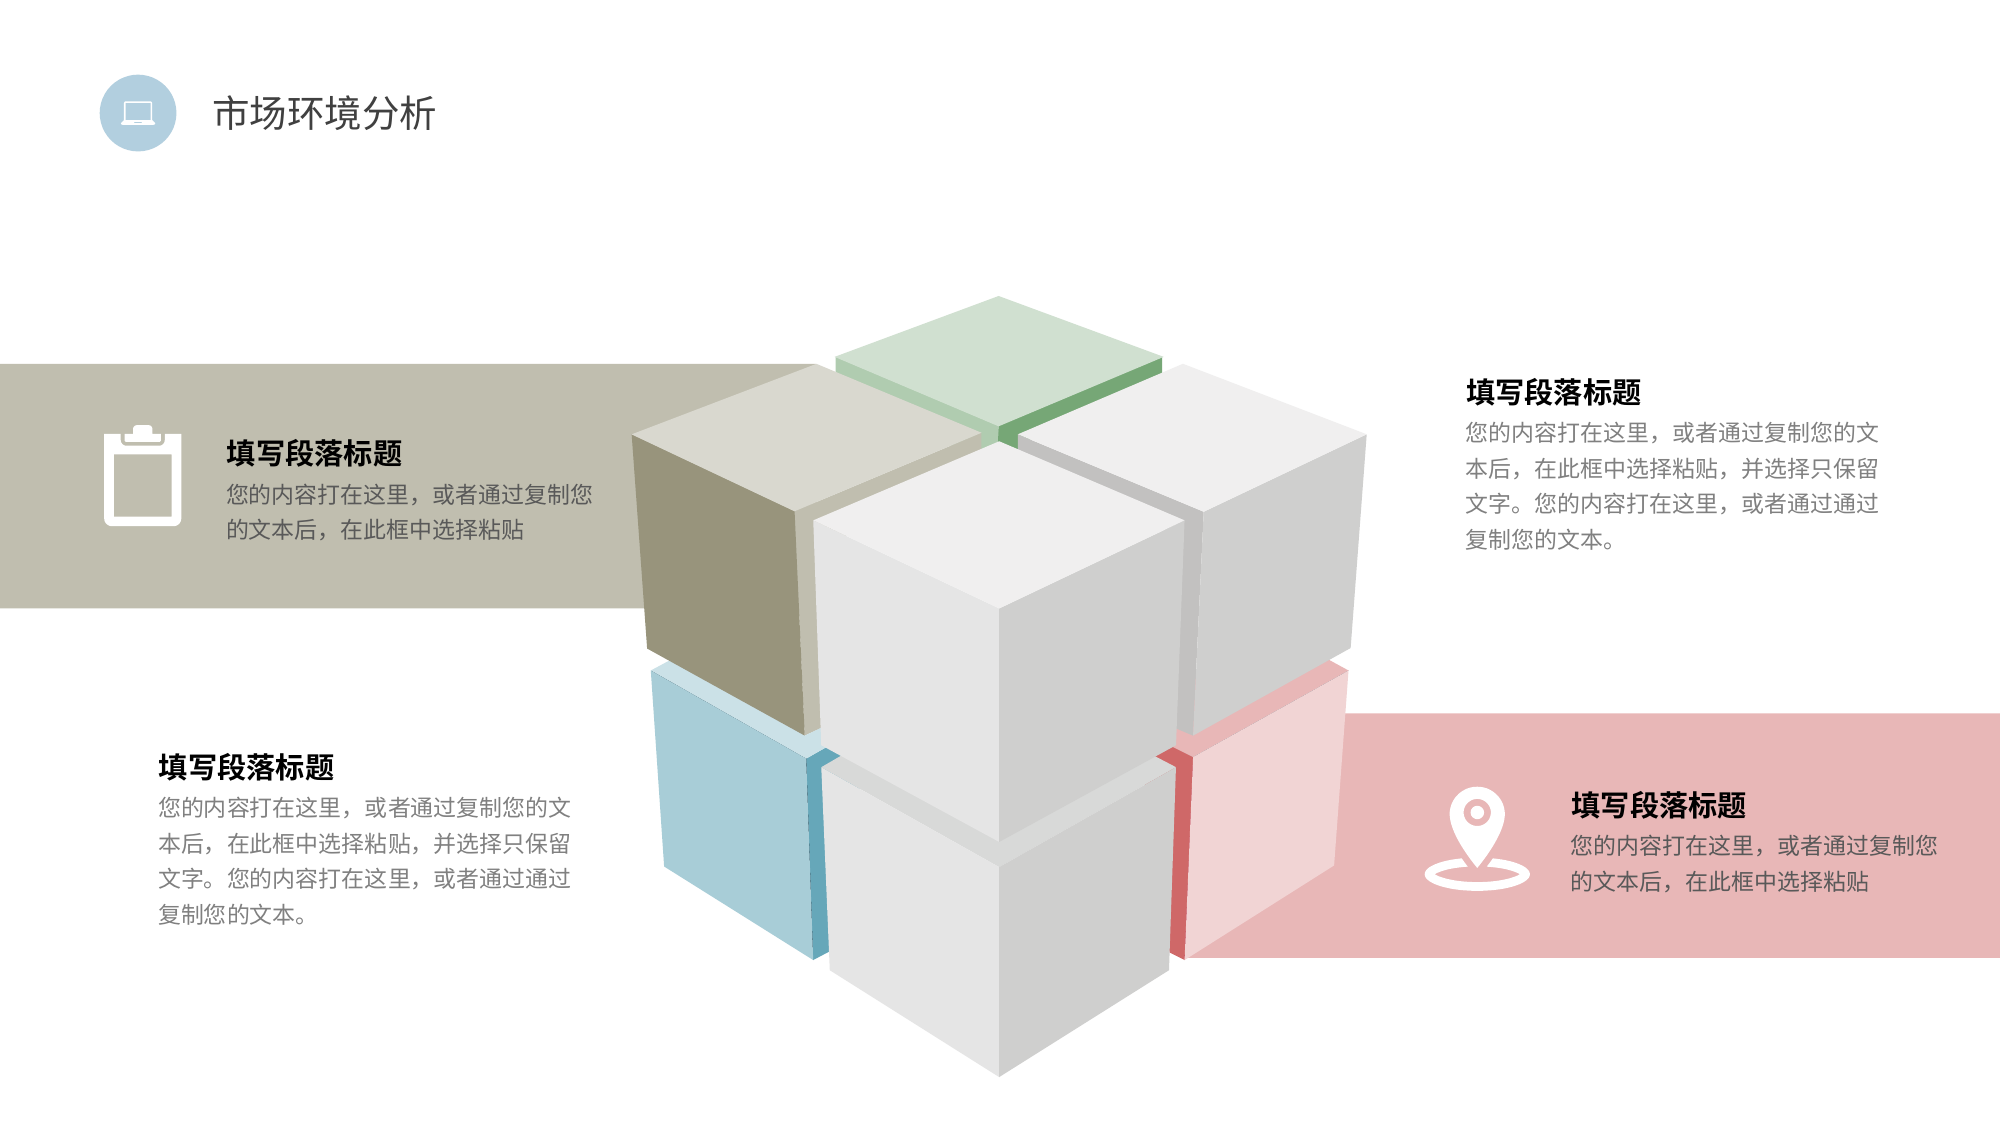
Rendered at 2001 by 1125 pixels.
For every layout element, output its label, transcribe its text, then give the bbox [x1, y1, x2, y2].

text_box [104, 425, 182, 527]
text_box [1424, 786, 1530, 891]
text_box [99, 74, 177, 152]
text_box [0, 295, 2000, 1077]
text_box 市场环境分析 [197, 82, 582, 143]
